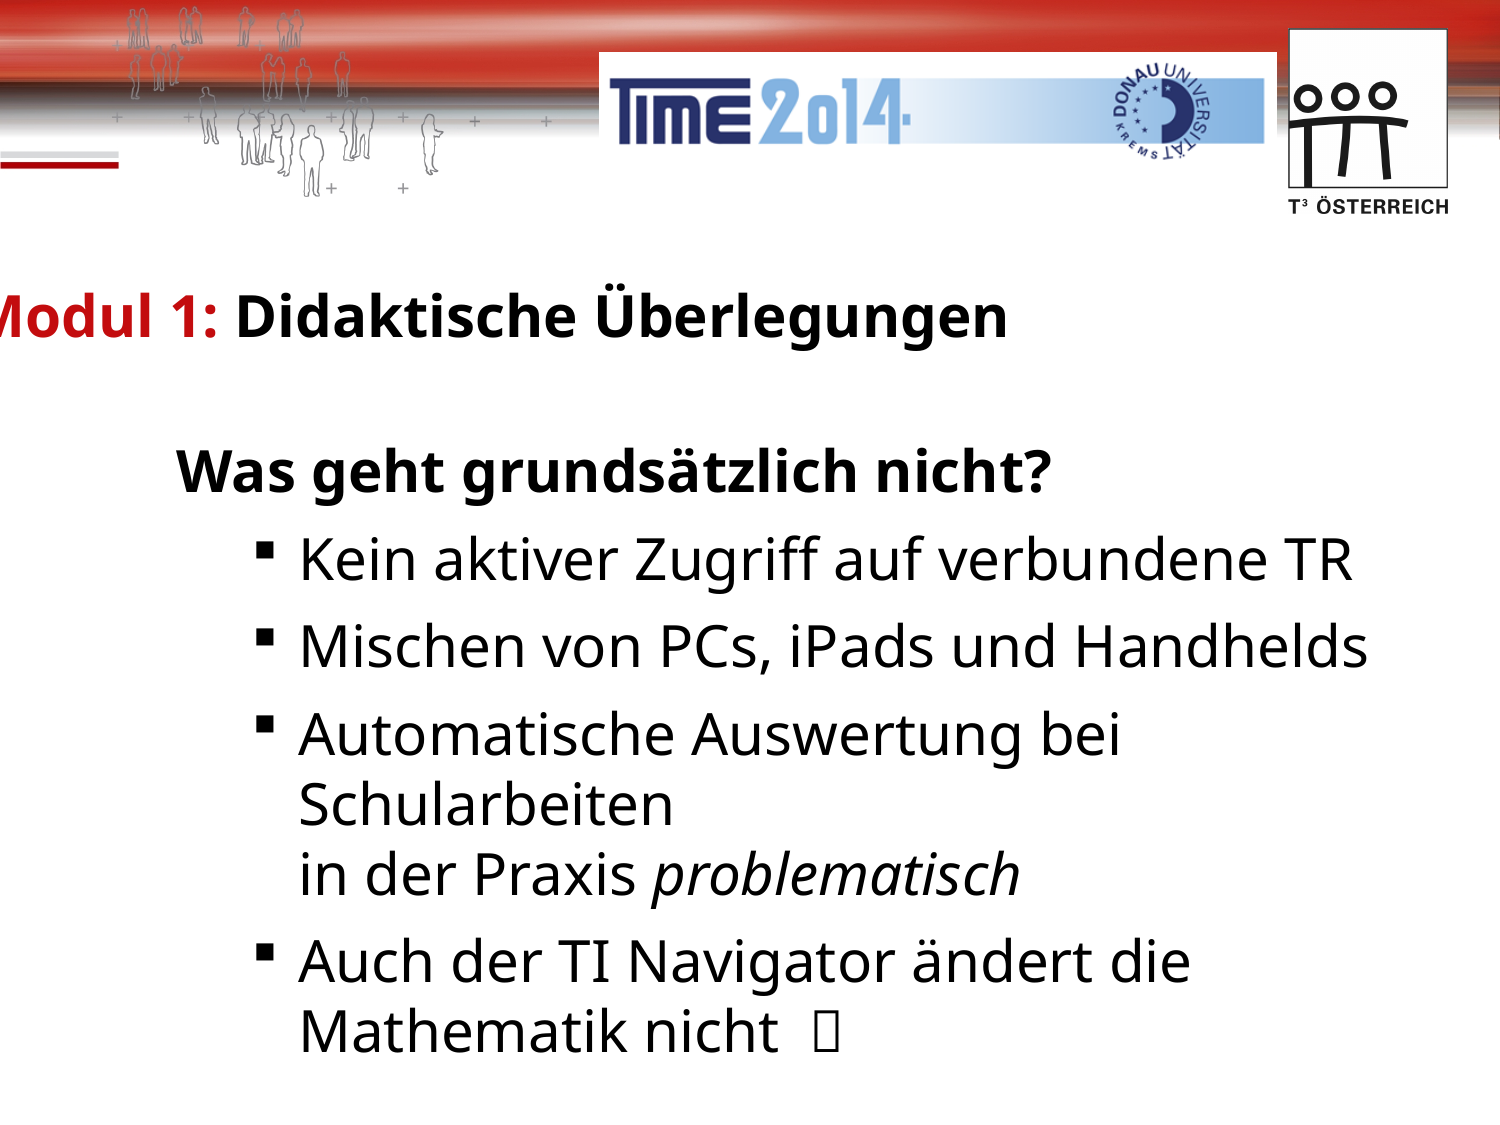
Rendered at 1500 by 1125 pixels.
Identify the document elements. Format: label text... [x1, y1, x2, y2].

text_box Modul 1: Didaktische Überlegungen [0, 271, 1337, 402]
picture [0, 0, 1500, 214]
text_box Was geht grundsätzlich nicht? Kein aktiver Zugriff auf verbundene TR Mischen von PCs, iPads und Handhelds Automatische Auswertung bei Schularbeiten in der Praxis problematisch Auch der TI Navigator ändert die Mathematik nicht  [161, 427, 1455, 1072]
